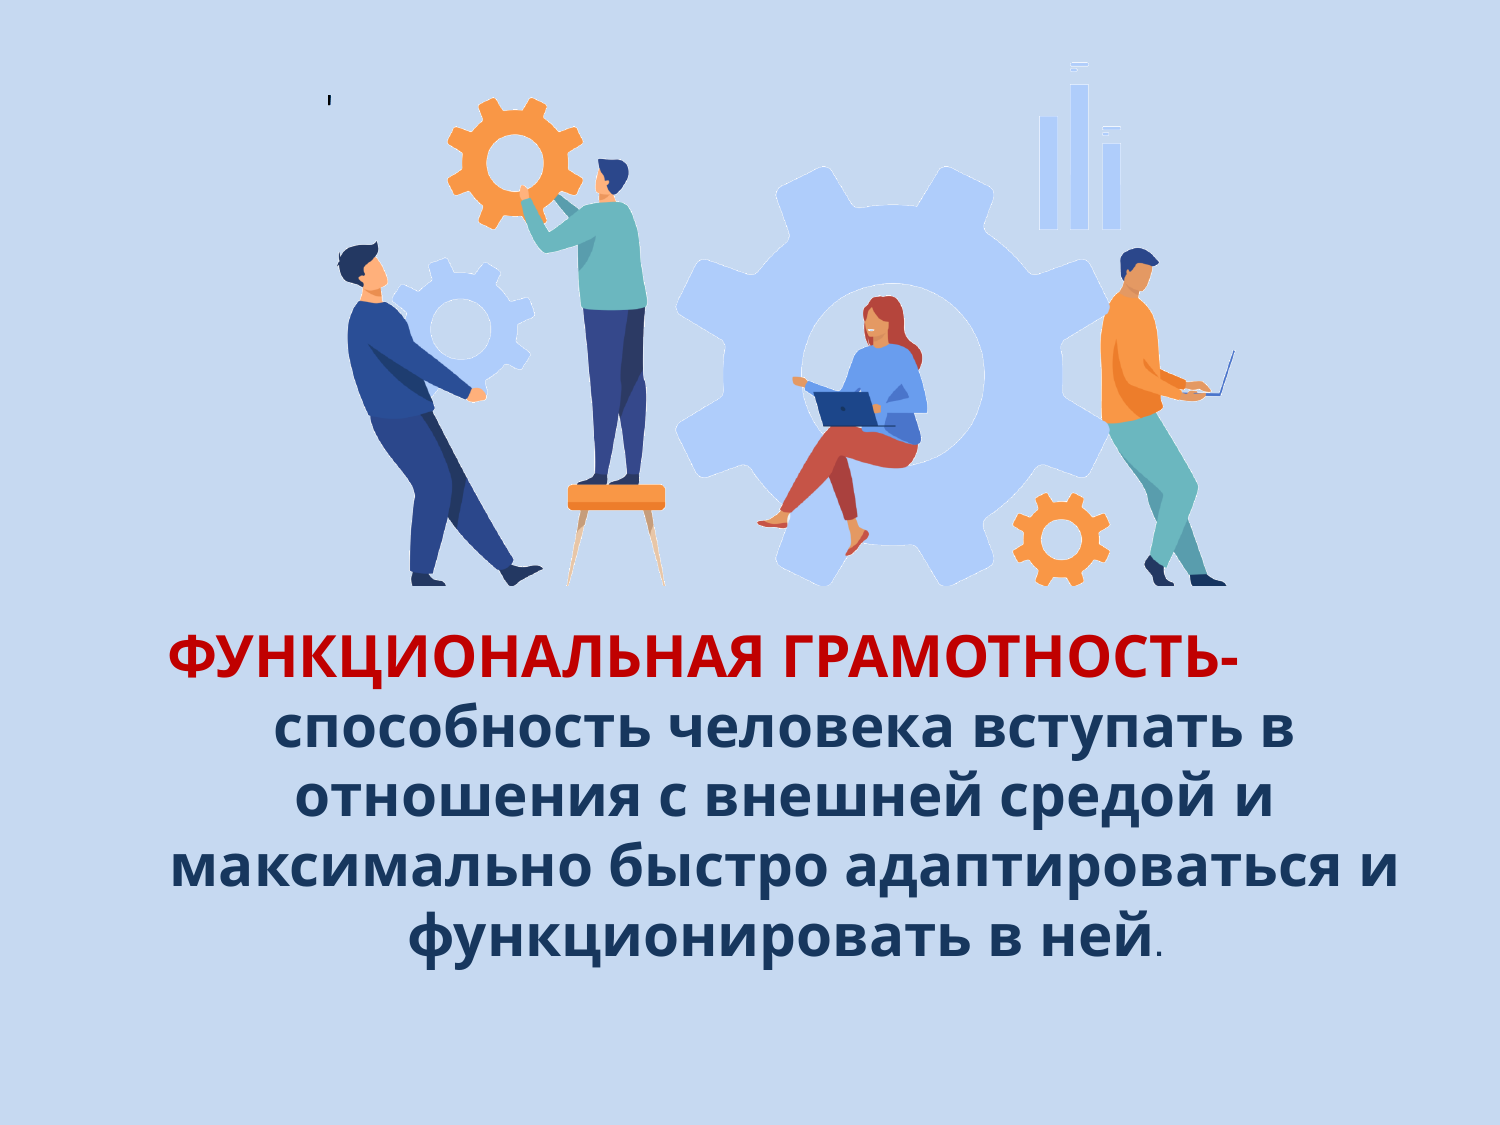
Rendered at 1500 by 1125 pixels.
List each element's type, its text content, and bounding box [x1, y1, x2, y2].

text_box ФУНКЦИОНАЛЬНАЯ ГРАМОТНОСТЬ- способность человека вступать в отношения с внешней средой и максимально быстро адаптироваться и функционировать в ней. [152, 611, 1418, 976]
picture [327, 58, 1255, 586]
